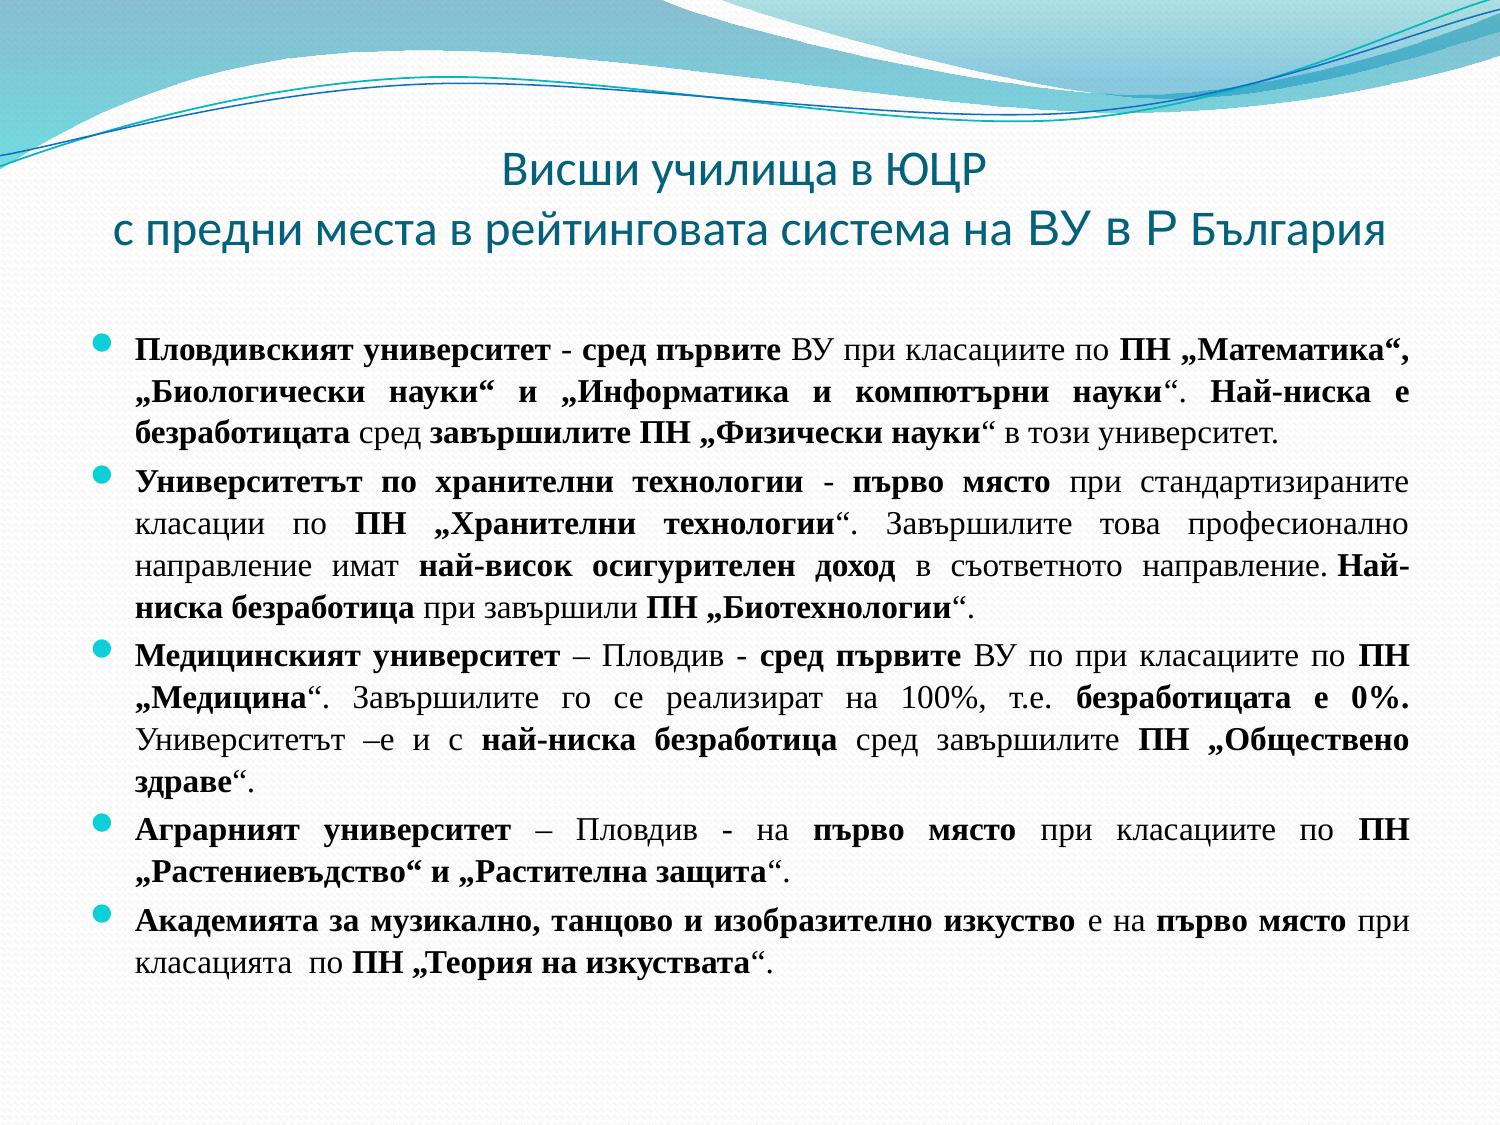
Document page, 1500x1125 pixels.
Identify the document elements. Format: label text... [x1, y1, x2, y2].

title Висши училища в ЮЦР с предни места в рейтинговата система на ВУ в Р България [74, 115, 1426, 256]
list Пловдивският университет - сред първите ВУ при класациите по ПН „Математика“, „Биологически науки“ и „Информатика и компютърни науки“. Най-ниска е безработицата сред завършилите ПН „Физически науки“ в този университет. Университетът по хранителни технологии - първо място при стандартизираните класации по ПН „Хранителни технологии“. Завършилите това професионално направление имат най-висок осигурителен доход в съответното направление. Най-ниска безработица при завършили ПН „Биотехнологии“. Медицинският университет – Пловдив - сред първите ВУ по при класациите по ПН „Медицина“. Завършилите го се реализират на 100%, т.е. безработицата е 0%. Университетът –е и с най-ниска безработица сред завършилите ПН „Обществено здраве“. Аграрният университет – Пловдив - на първо място при класациите по ПН „Растениевъдство“ и „Растителна защита“. Академията за музикално, танцово и изобразително изкуство е на първо място при класацията по ПН „Теория на изкуствата“. [74, 317, 1426, 1038]
